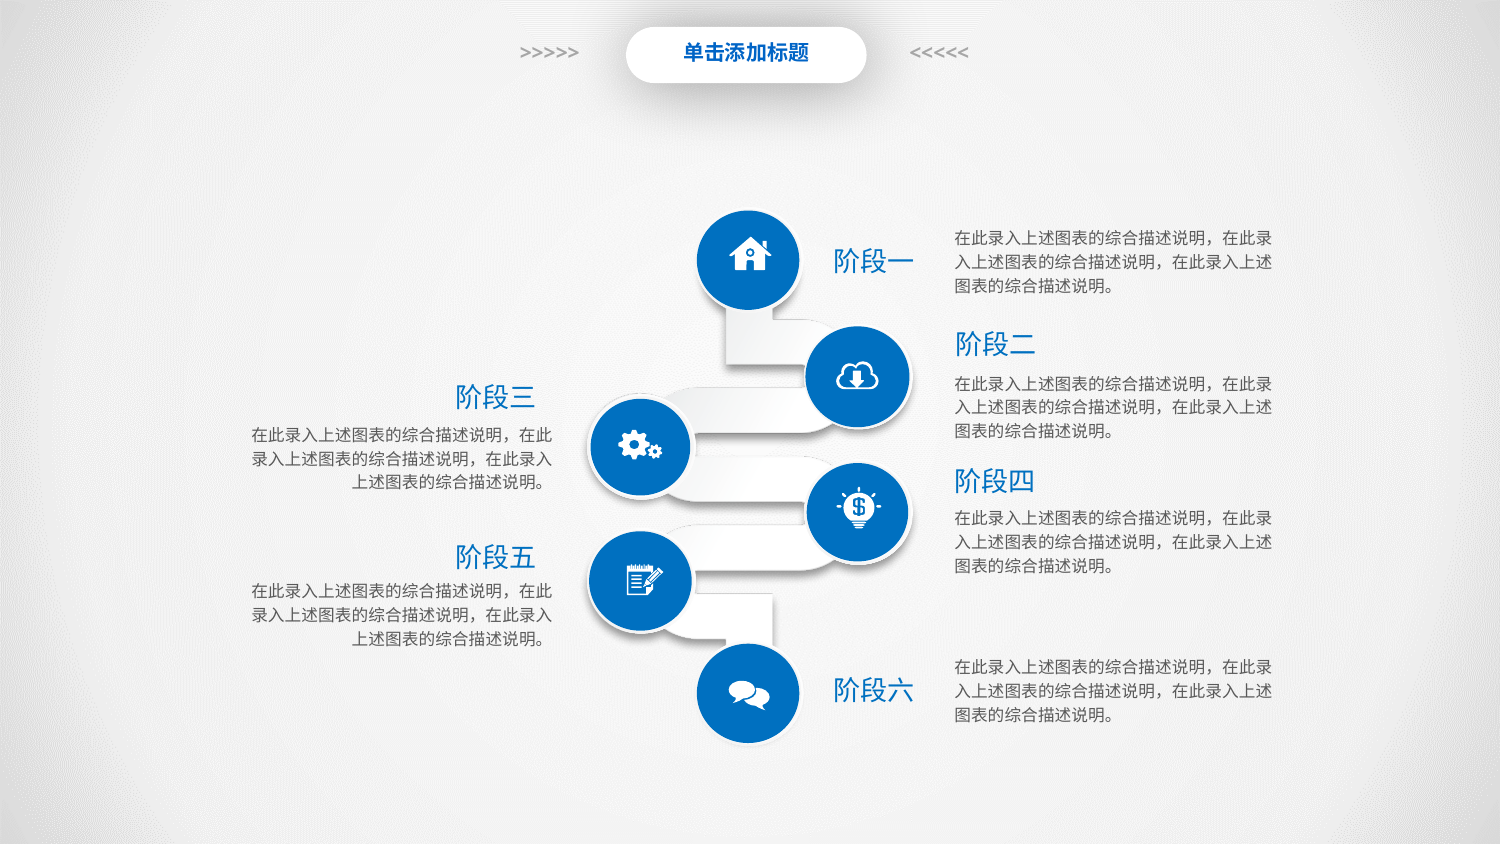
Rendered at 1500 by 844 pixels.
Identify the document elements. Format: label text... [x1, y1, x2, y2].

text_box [804, 459, 913, 565]
text_box 在此录入上述图表的综合描述说明，在此录入上述图表的综合描述说明，在此录入上述图表的综合描述说明。 [956, 364, 1292, 446]
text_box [728, 680, 770, 711]
text_box 在此录入上述图表的综合描述说明，在此录入上述图表的综合描述说明，在此录入上述图表的综合描述说明。 [956, 499, 1292, 581]
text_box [804, 323, 913, 430]
text_box 阶段三 [445, 375, 542, 415]
text_box 阶段四 [956, 459, 1046, 499]
text_box 在此录入上述图表的综合描述说明，在此录入上述图表的综合描述说明，在此录入上述图表的综合描述说明。 [956, 219, 1292, 300]
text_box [729, 236, 772, 271]
text_box 阶段五 [445, 535, 542, 572]
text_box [626, 564, 664, 596]
text_box <<<<< [894, 32, 985, 73]
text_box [587, 527, 696, 634]
text_box 在此录入上述图表的综合描述说明，在此录入上述图表的综合描述说明，在此录入上述图表的综合描述说明。 [230, 415, 542, 497]
picture [0, 0, 1500, 844]
text_box 在此录入上述图表的综合描述说明，在此录入上述图表的综合描述说明，在此录入上述图表的综合描述说明。 [956, 648, 1292, 730]
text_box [694, 640, 804, 746]
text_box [836, 486, 882, 529]
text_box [694, 207, 804, 313]
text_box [618, 429, 663, 460]
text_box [587, 394, 696, 500]
text_box >>>>> [504, 32, 595, 73]
text_box 在此录入上述图表的综合描述说明，在此录入上述图表的综合描述说明，在此录入上述图表的综合描述说明。 [230, 572, 542, 653]
text_box 阶段二 [956, 322, 1047, 364]
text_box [626, 26, 867, 84]
